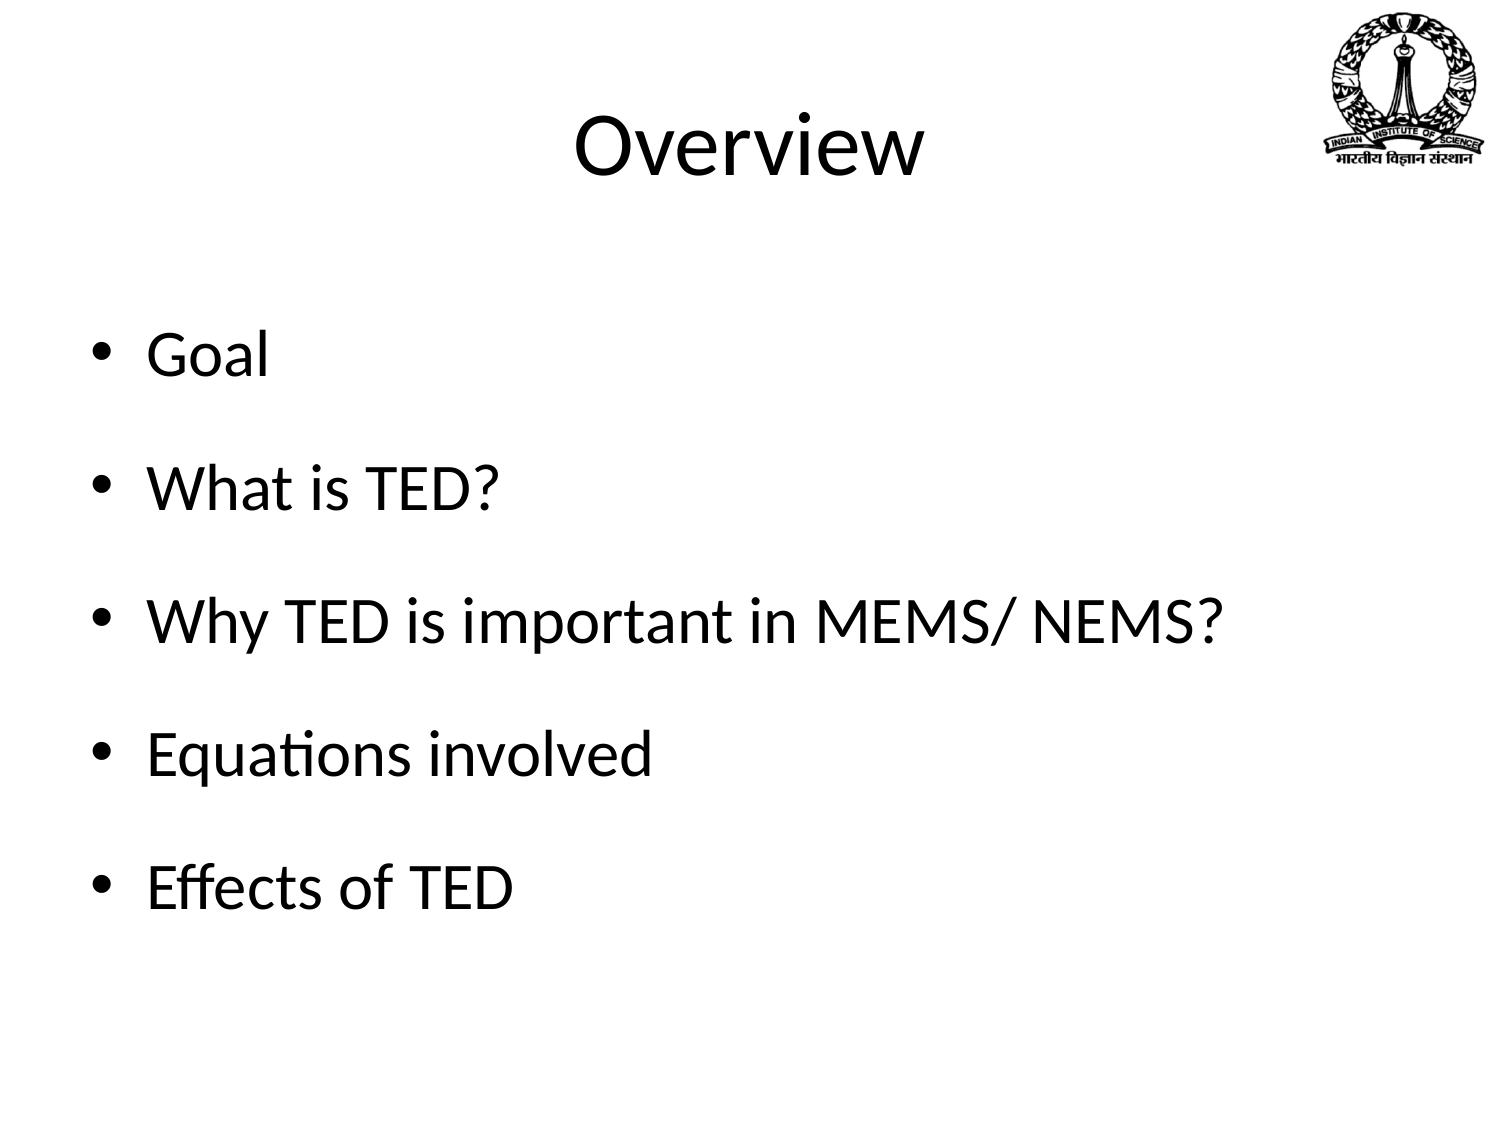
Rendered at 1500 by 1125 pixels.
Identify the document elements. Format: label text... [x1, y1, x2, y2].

list Goal What is TED? Why TED is important in MEMS/ NEMS? Equations involved Effects of TED [75, 262, 1425, 1005]
picture [1311, 0, 1500, 178]
title Overview [75, 45, 1425, 233]
